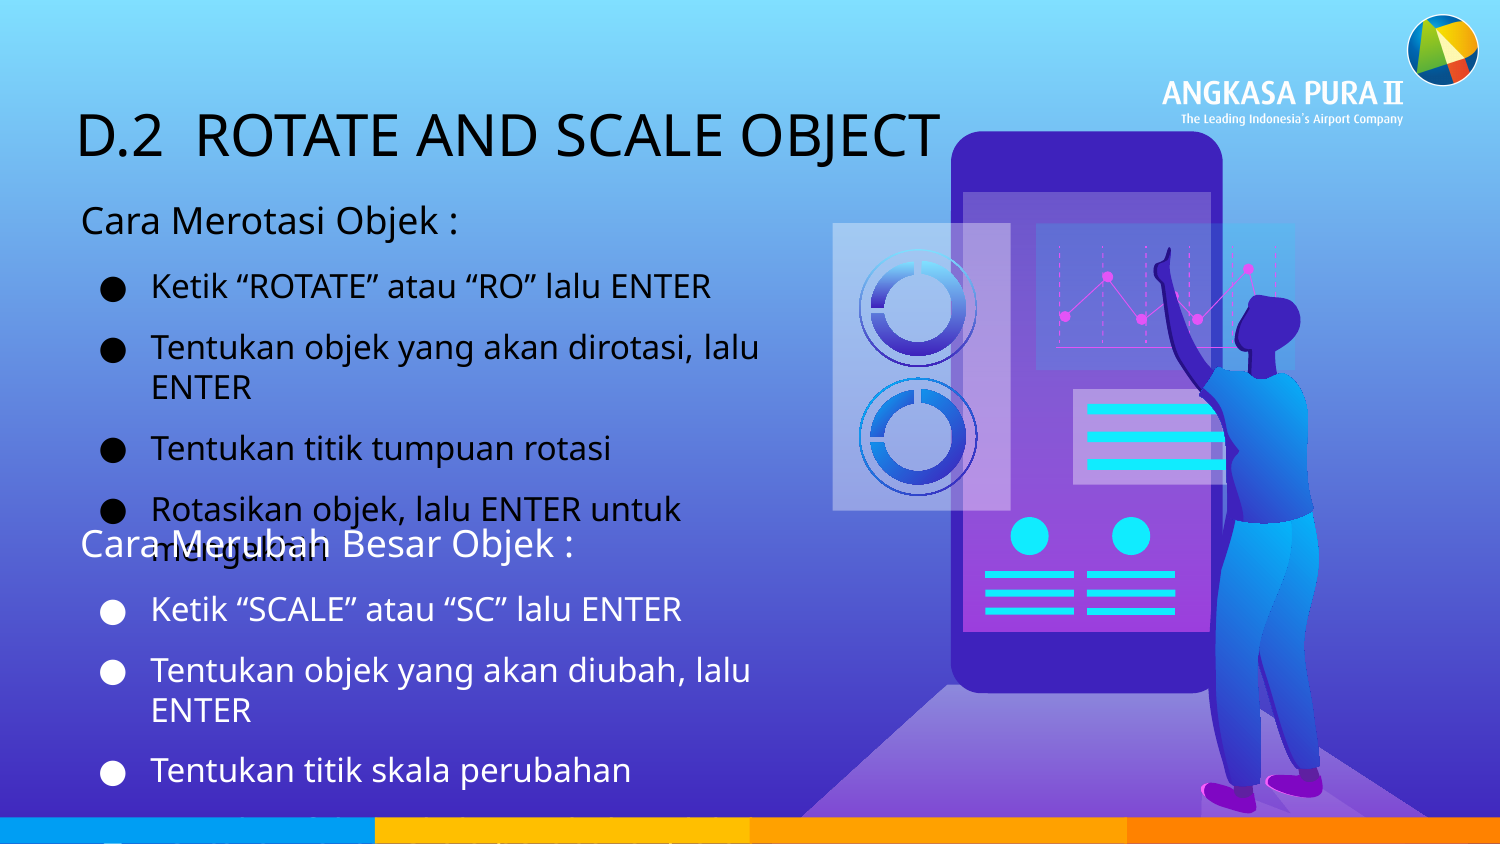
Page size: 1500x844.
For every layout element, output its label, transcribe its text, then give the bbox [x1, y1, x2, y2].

text_box Cara Merubah Besar Objek : [65, 511, 744, 573]
list Ketik “ROTATE” atau “RO” lalu ENTER Tentukan objek yang akan dirotasi, lalu ENTER Tentukan titik tumpuan rotasi Rotasikan objek, lalu ENTER untuk mengakhiri [60, 250, 744, 517]
title D.2 ROTATE AND SCALE OBJECT [60, 83, 1064, 181]
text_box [749, 131, 1500, 816]
picture [1162, 14, 1479, 126]
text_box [0, 817, 1500, 844]
subtitle Cara Merotasi Objek : [65, 188, 744, 250]
text_box Ketik “SCALE” atau “SC” lalu ENTER Tentukan objek yang akan diubah, lalu ENTER Tentukan titik skala perubahan Tentukan faktor skala perubahan, lalu ENTER [60, 573, 744, 815]
